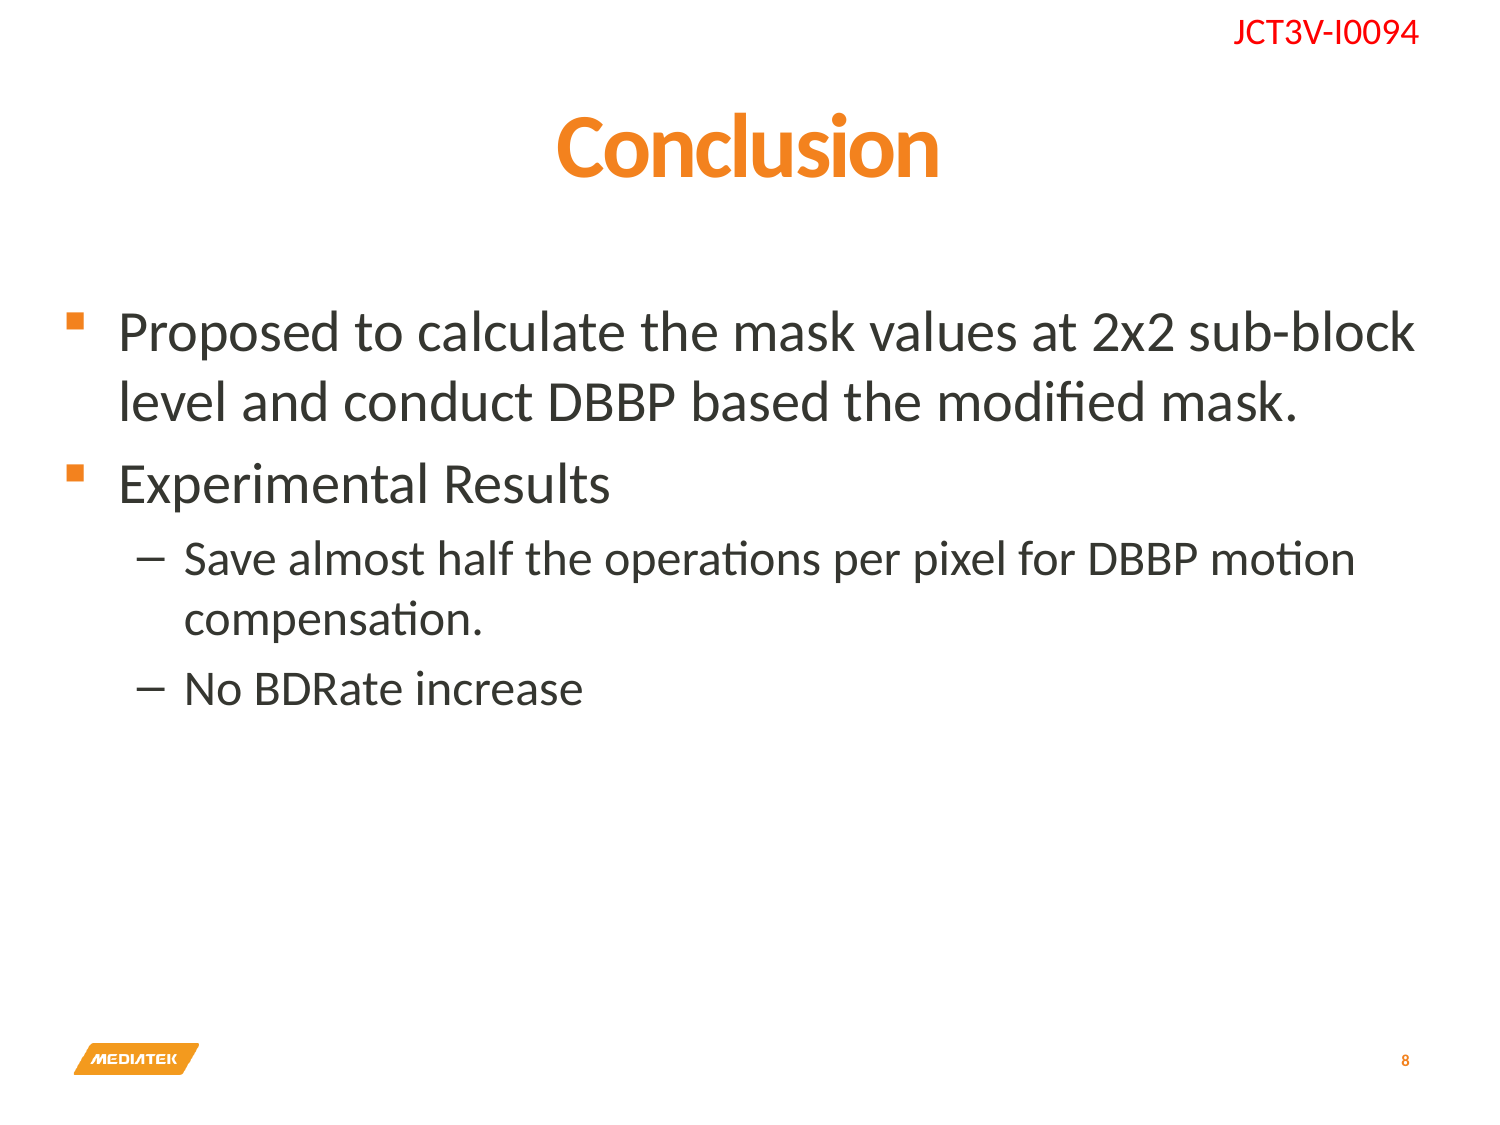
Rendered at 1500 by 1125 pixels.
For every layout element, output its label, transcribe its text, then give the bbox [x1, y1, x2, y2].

picture [73, 1043, 199, 1075]
title Conclusion [75, 99, 1425, 286]
slide_number 8 [1251, 1029, 1425, 1090]
list Proposed to calculate the mask values at 2x2 sub-block level and conduct DBBP based the modified mask. Experimental Results Save almost half the operations per pixel for DBBP motion compensation. No BDRate increase [46, 286, 1500, 976]
